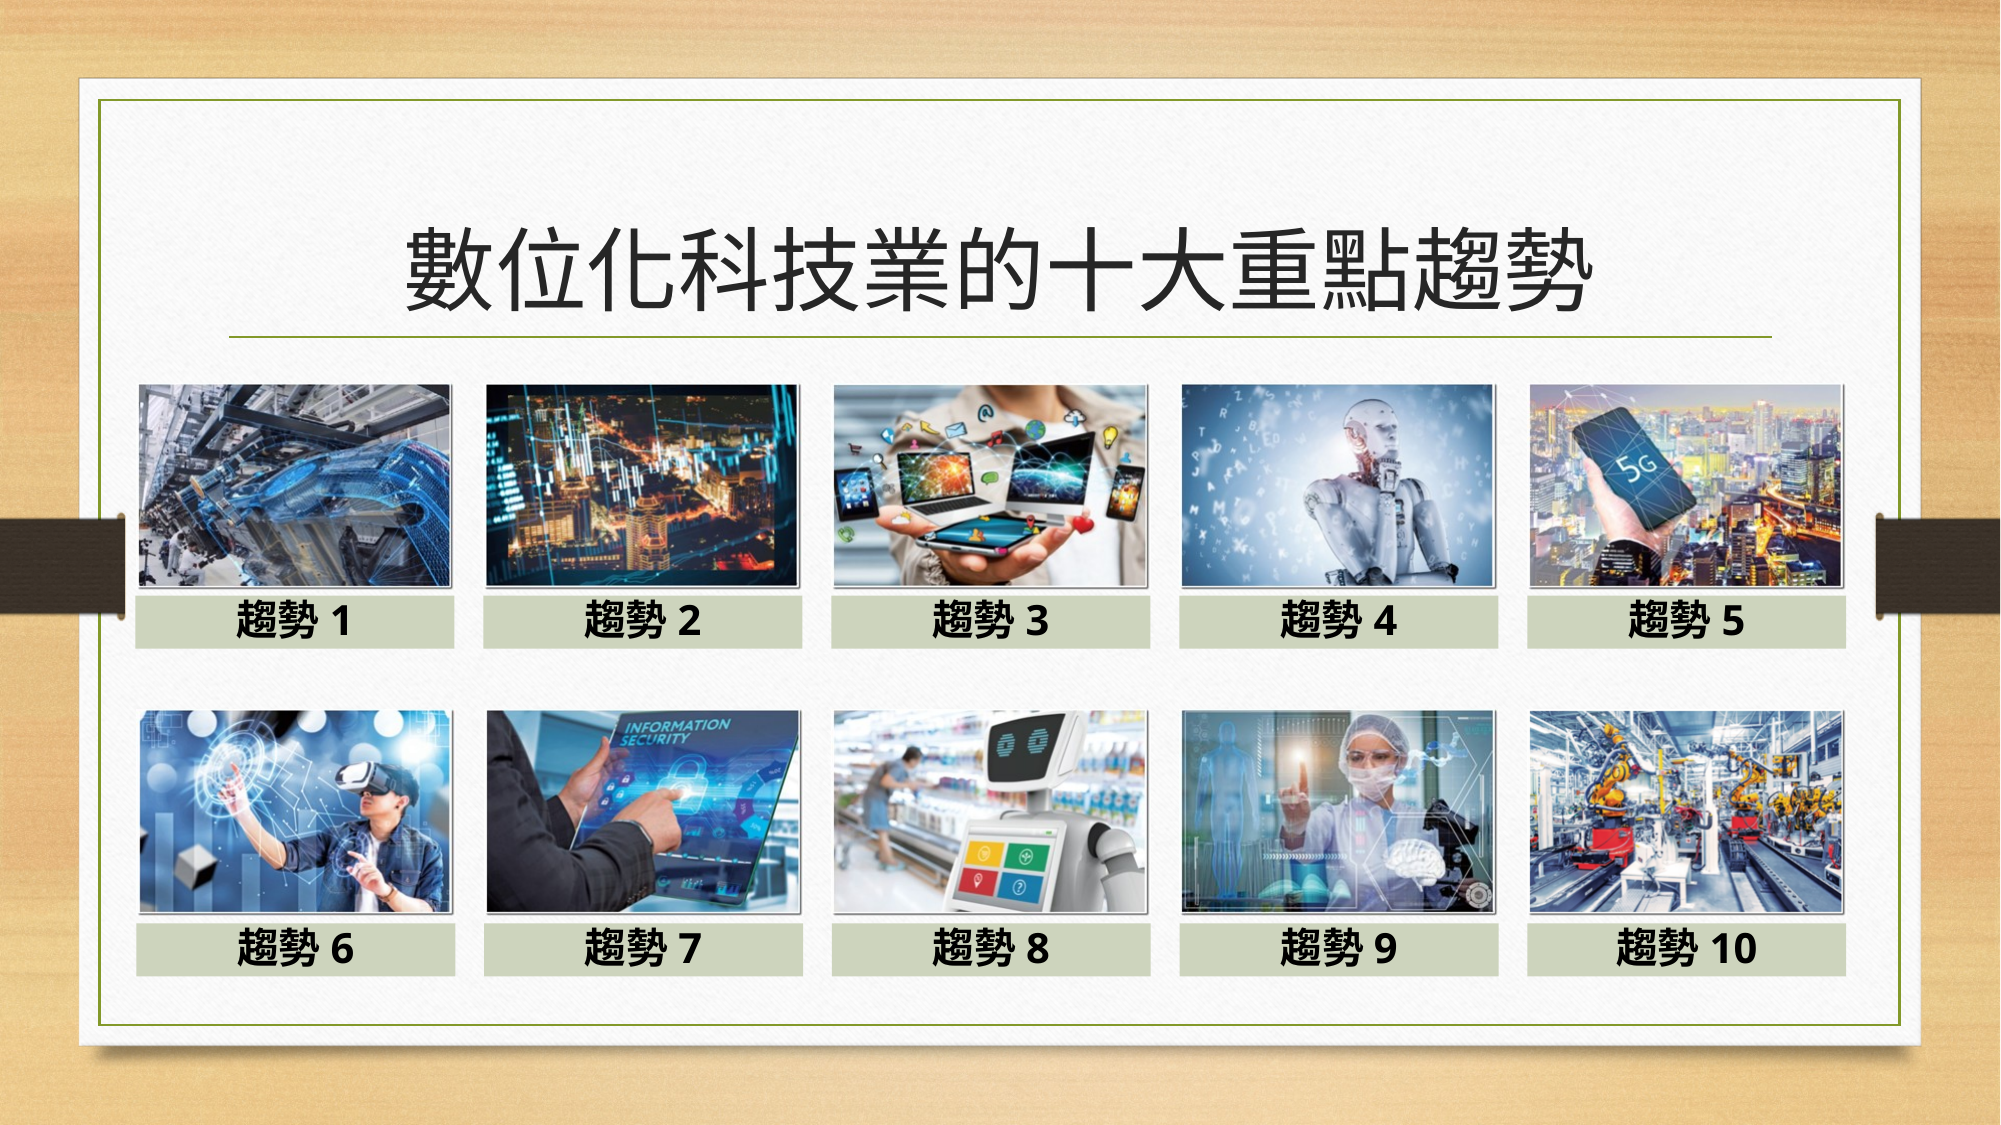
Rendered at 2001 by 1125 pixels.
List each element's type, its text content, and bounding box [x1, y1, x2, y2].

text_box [135, 383, 1847, 977]
picture [0, 0, 2001, 1125]
title 數位化科技業的十大重點趨勢 [212, 161, 1788, 375]
